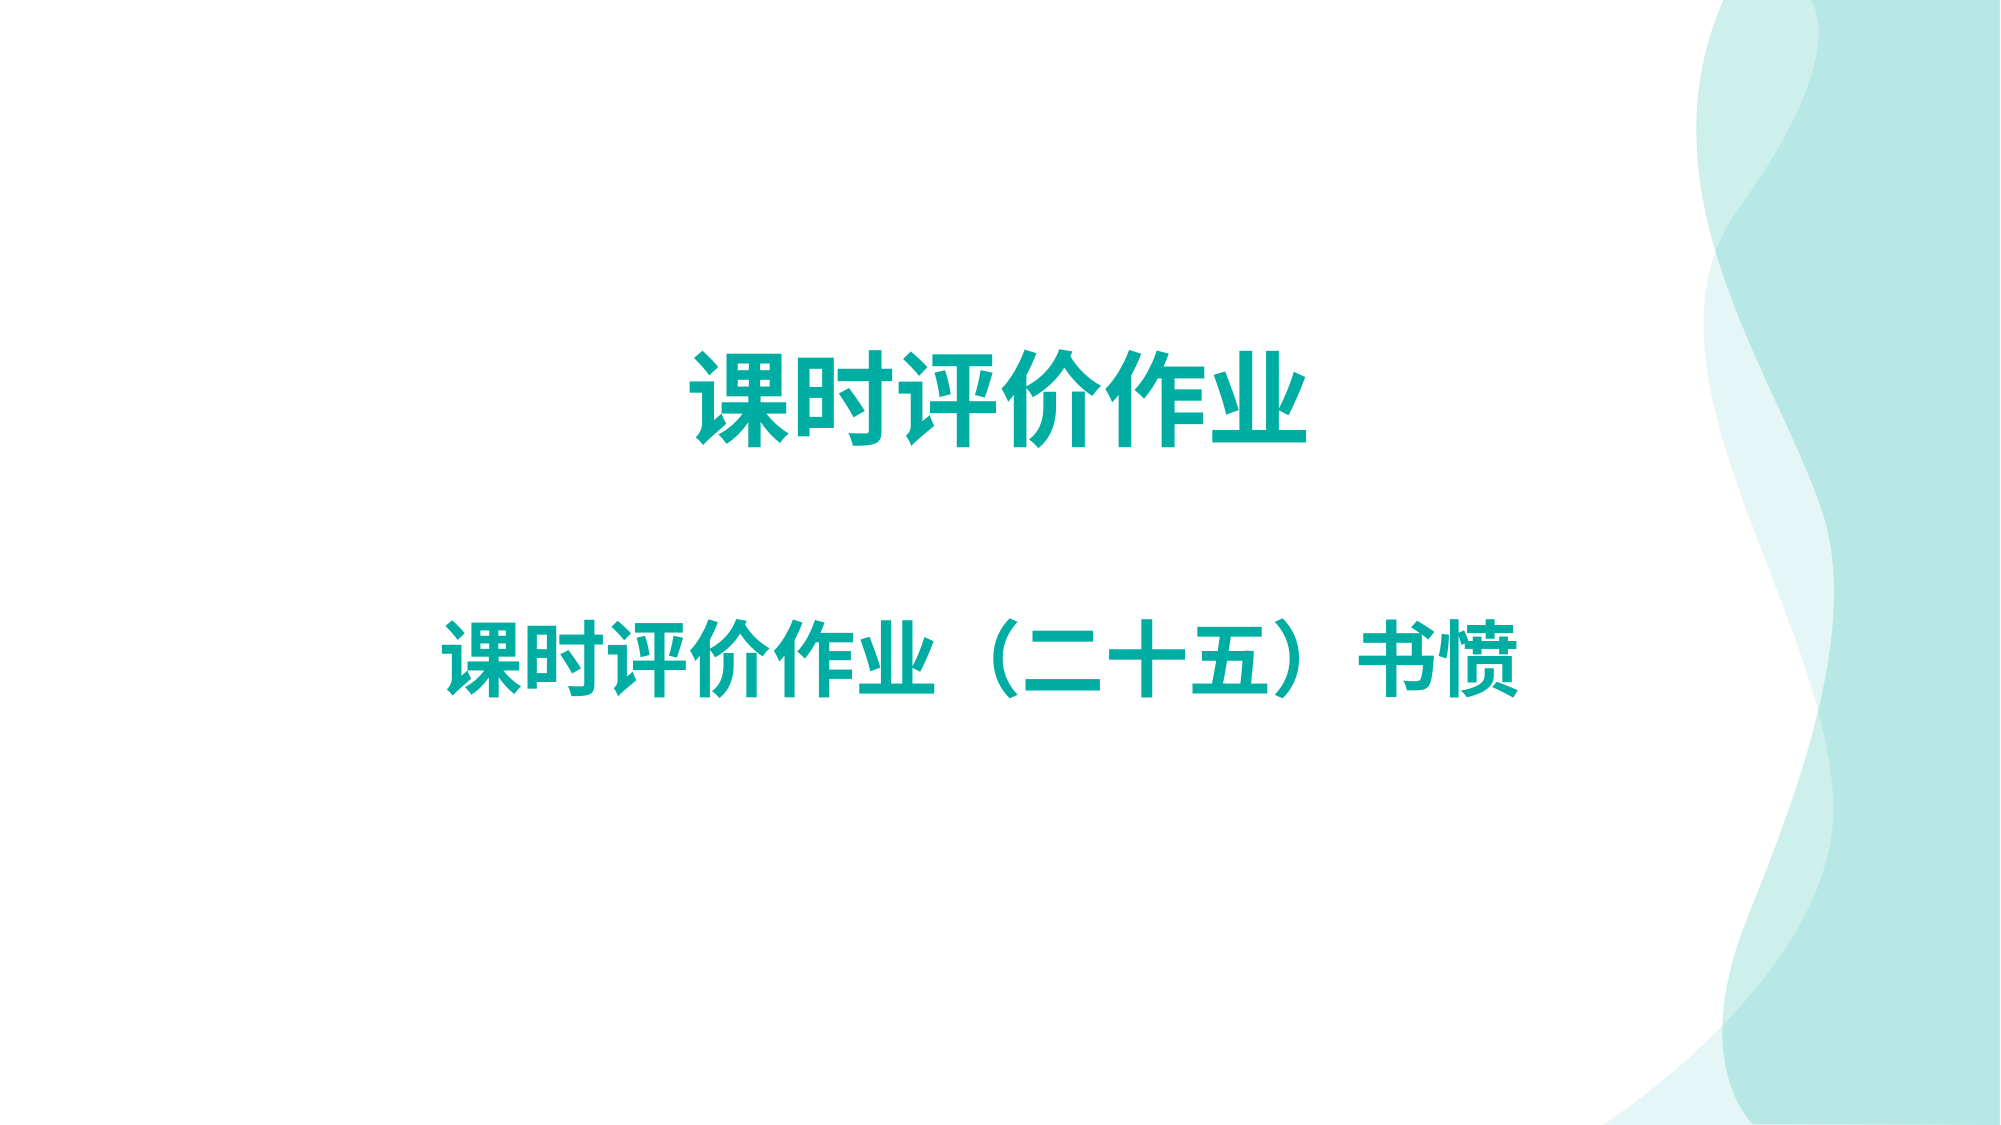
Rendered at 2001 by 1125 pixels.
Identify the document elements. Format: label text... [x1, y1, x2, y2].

picture [0, 0, 2000, 329]
text_box 课时评价作业（二十五）书愤 [76, 602, 1884, 805]
picture [0, 461, 2000, 1125]
text_box 课时评价作业 [0, 329, 2000, 461]
